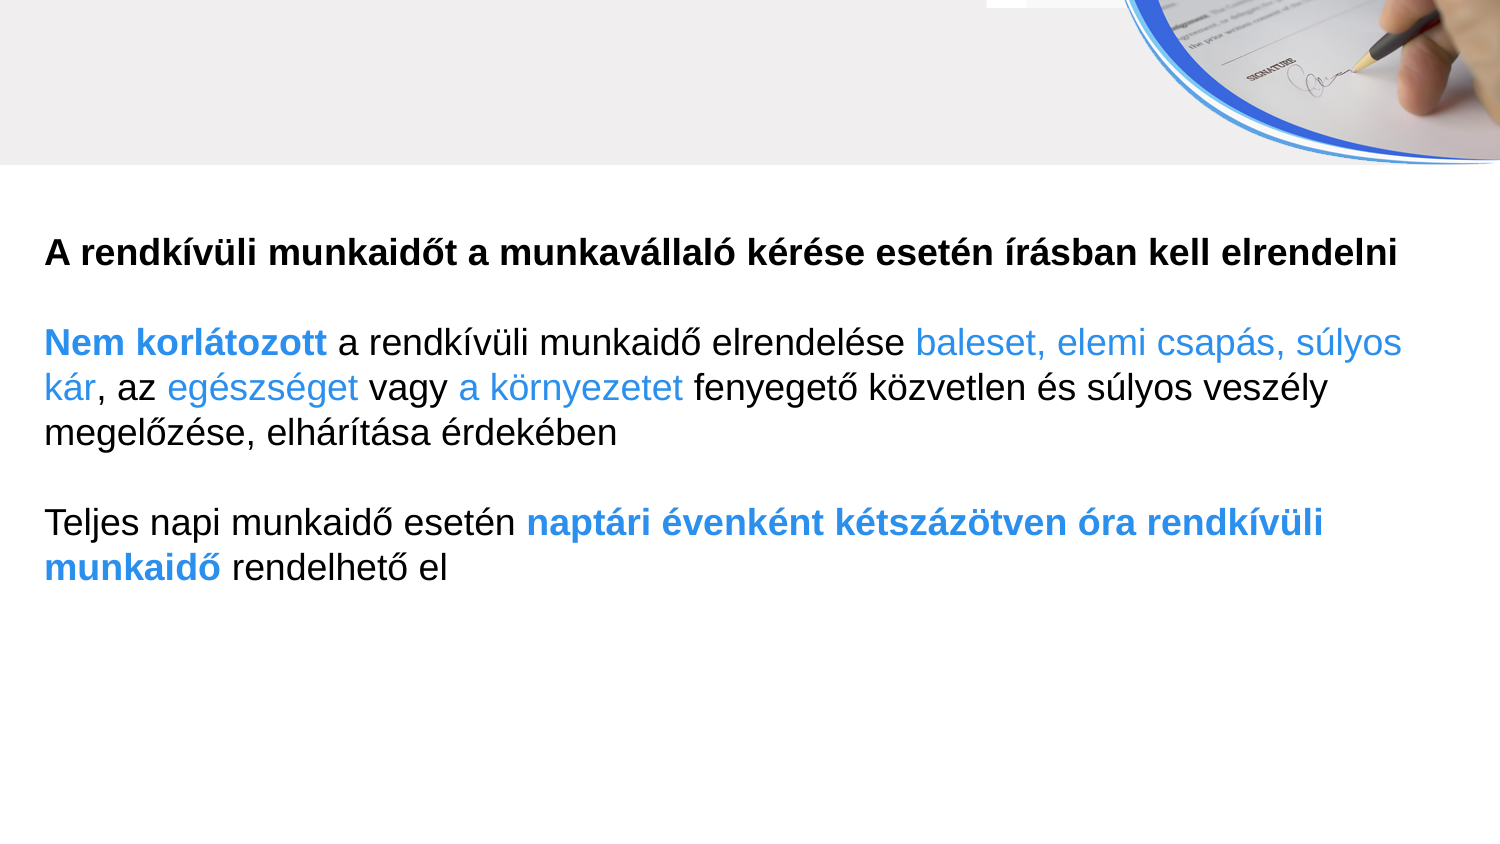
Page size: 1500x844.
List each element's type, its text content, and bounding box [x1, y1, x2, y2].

picture [0, 0, 1500, 844]
text_box A rendkívüli munkaidőt a munkavállaló kérése esetén írásban kell elrendelni Nem korlátozott a rendkívüli munkaidő elrendelése baleset, elemi csapás, súlyos kár, az egészséget vagy a környezetet fenyegető közvetlen és súlyos veszély megelőzése, elhárítása érdekében Teljes napi munkaidő esetén naptári évenként kétszázötven óra rendkívüli munkaidő rendelhető el [29, 220, 1436, 596]
